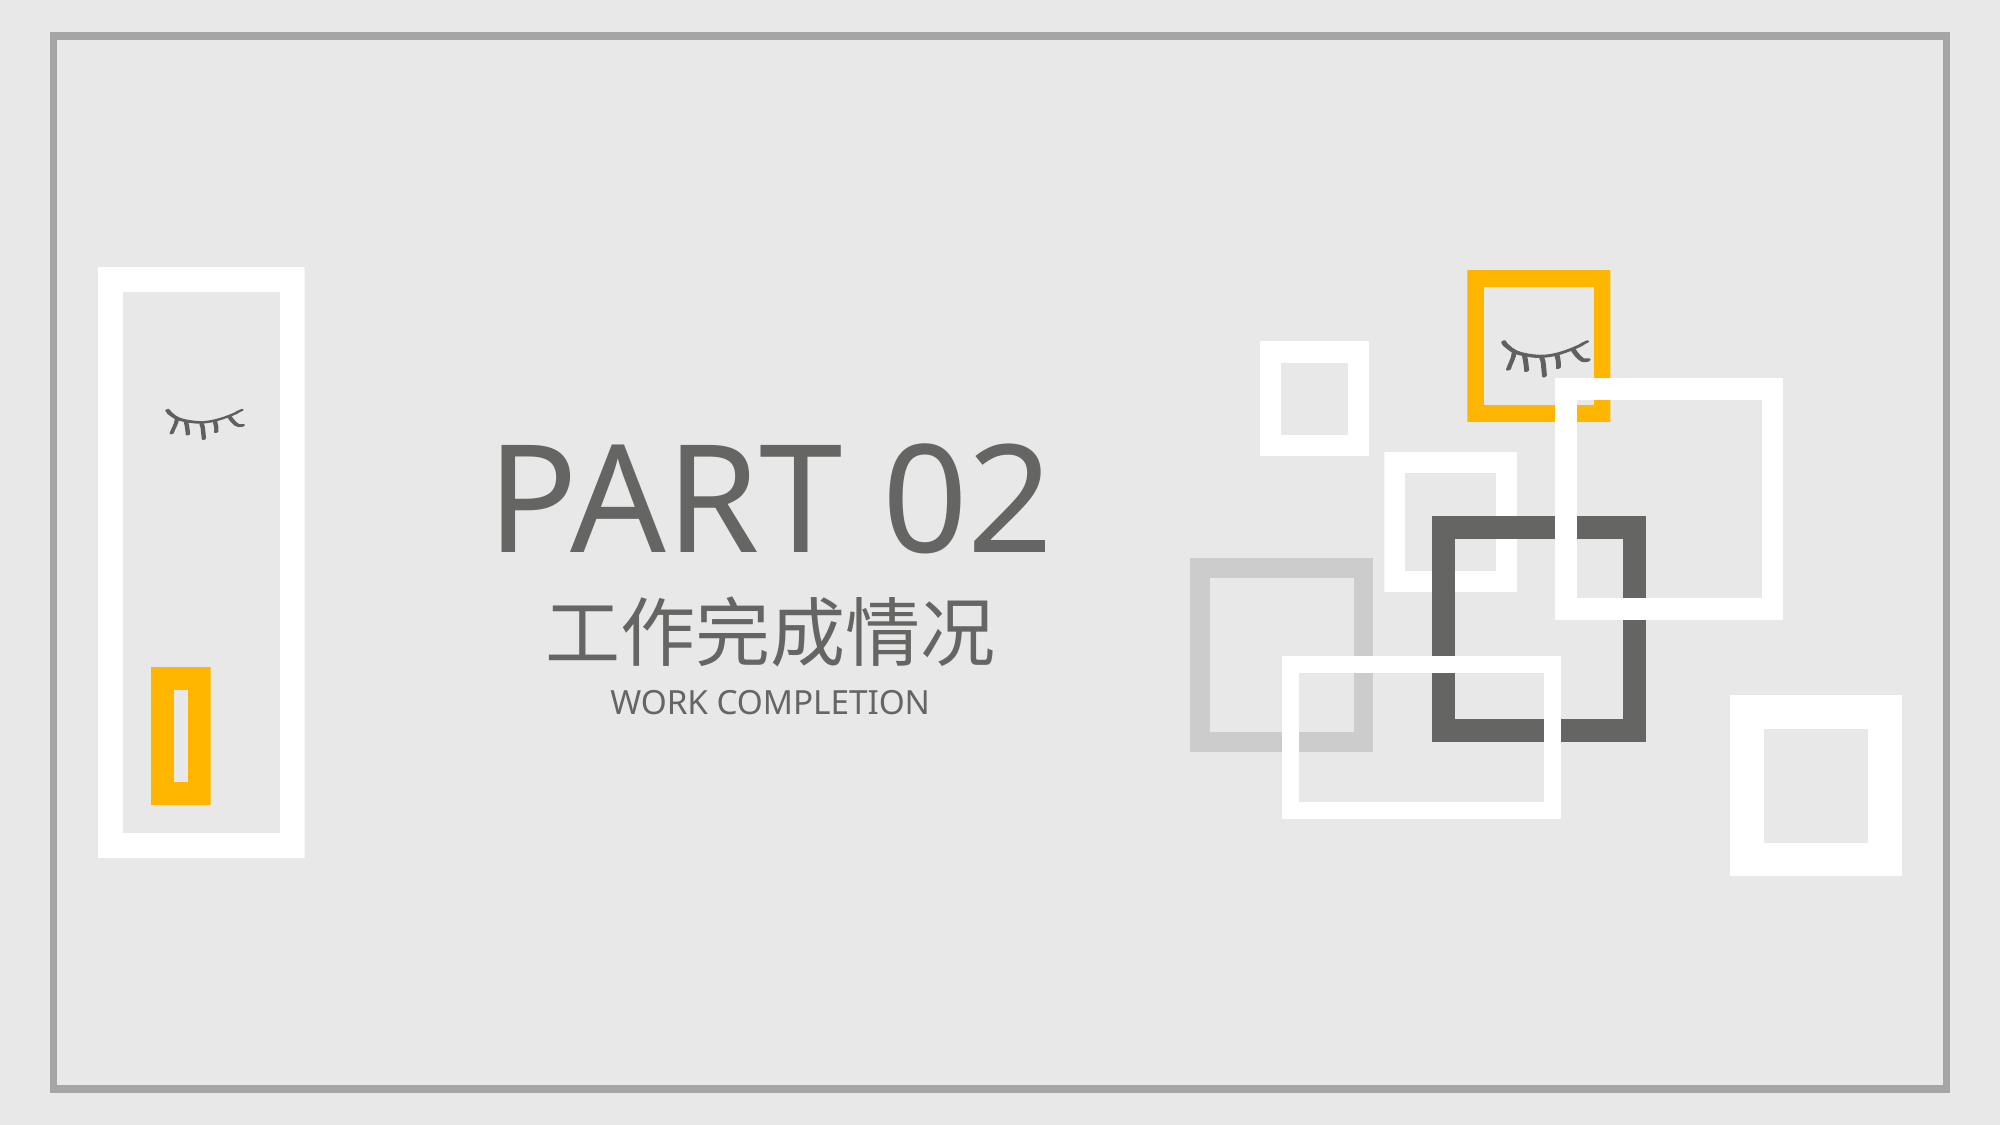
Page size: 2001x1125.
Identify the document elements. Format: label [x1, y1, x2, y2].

text_box [98, 267, 305, 858]
text_box [425, 395, 1116, 775]
text_box [1190, 269, 1902, 878]
picture [49, 29, 1951, 1096]
